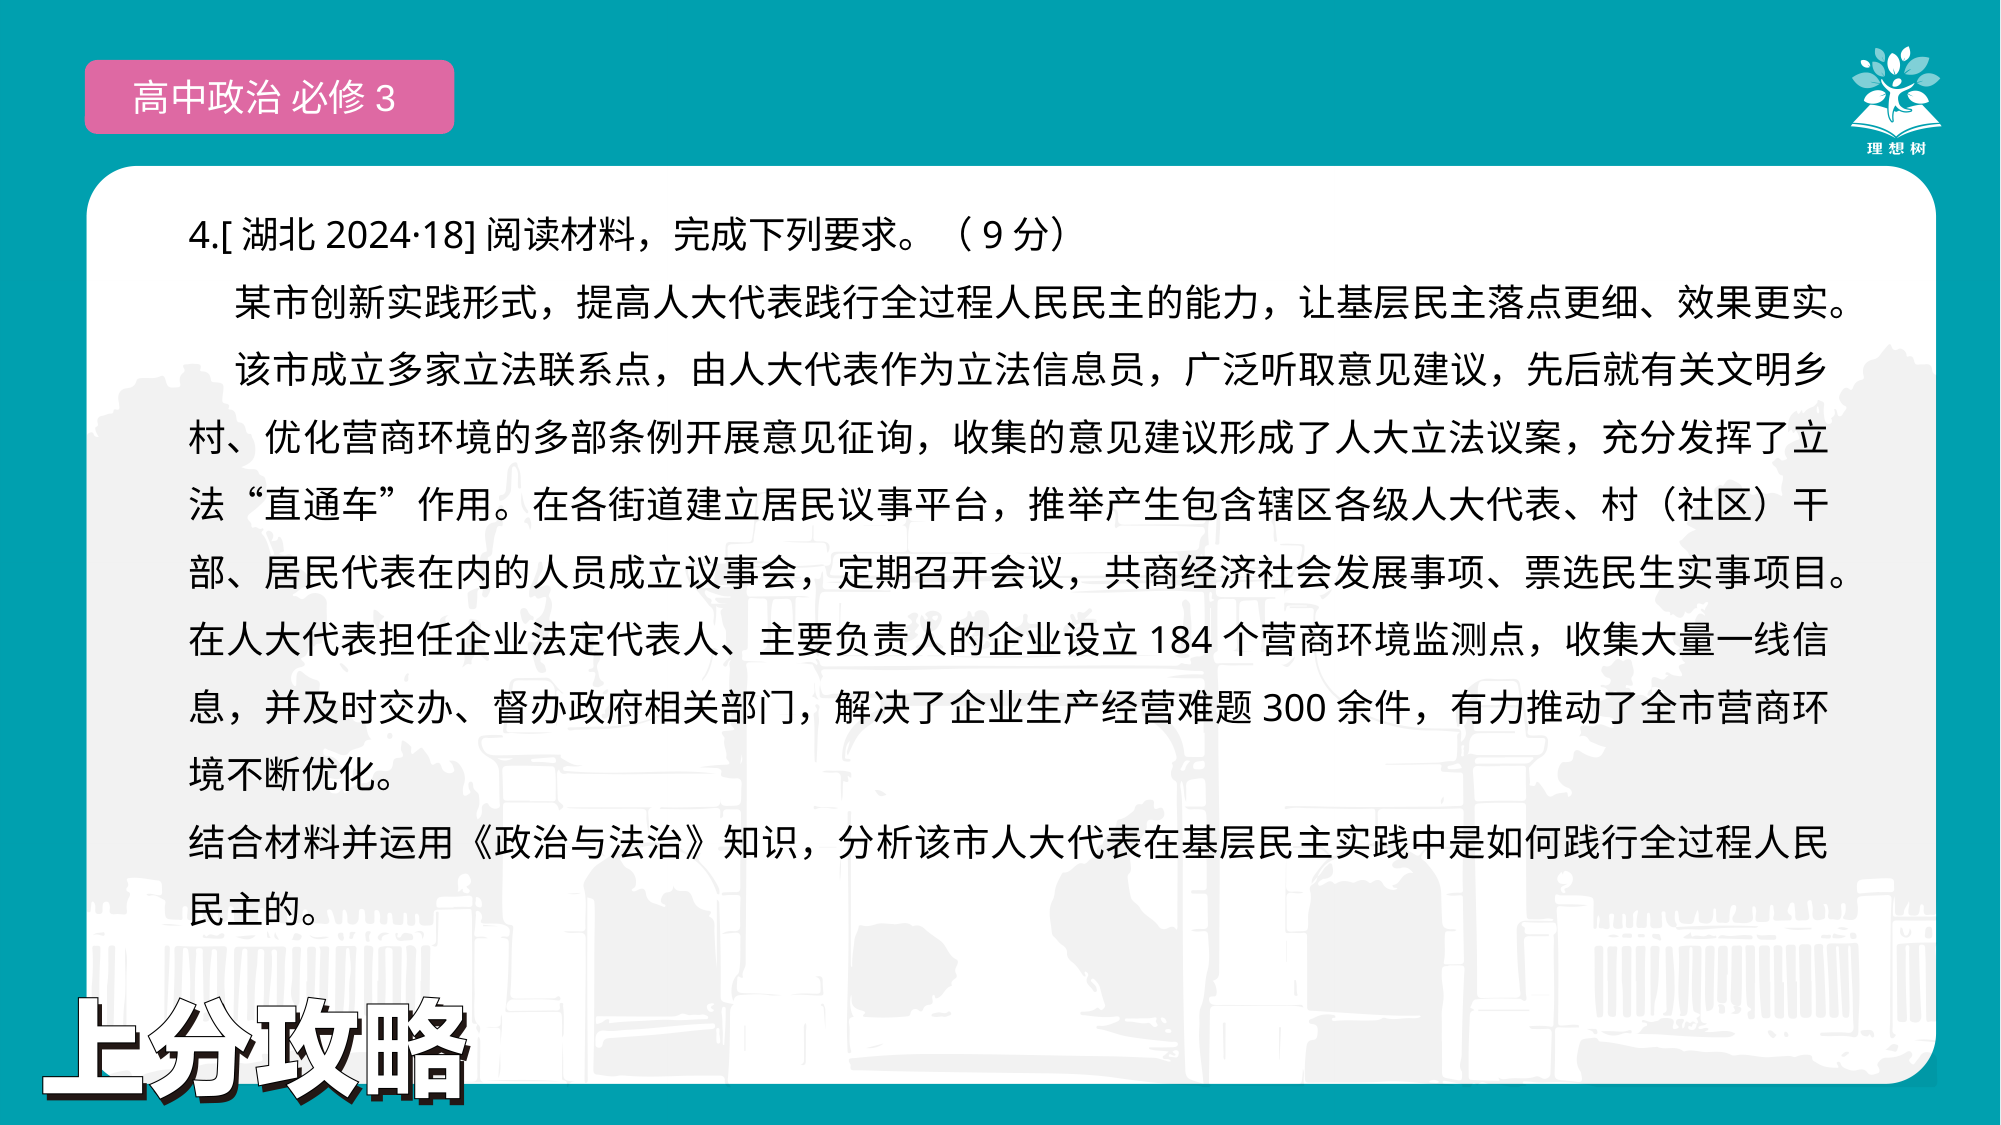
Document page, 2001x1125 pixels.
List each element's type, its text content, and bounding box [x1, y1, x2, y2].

text_box 4.[湖北2024·18]阅读材料，完成下列要求。（9分） 某市创新实践形式，提高人大代表践行全过程人民民主的能力，让基层民主落点更细、效果更实。 该市成立多家立法联系点，由人大代表作为立法信息员，广泛听取意见建议，先后就有关文明乡村、优化营商环境的多部条例开展意见征询，收集的意见建议形成了人大立法议案，充分发挥了立法“直通车”作用。在各街道建立居民议事平台，推举产生包含辖区各级人大代表、村（社区）干部、居民代表在内的人员成立议事会，定期召开会议，共商经济社会发展事项、票选民生实事项目。在人大代表担任企业法定代表人、主要负责人的企业设立184个营商环境监测点，收集大量一线信息，并及时交办、督办政府相关部门，解决了企业生产经营难题300余件，有力推动了全市营商环境不断优化。 结合材料并运用《政治与法治》知识，分析该市人大代表在基层民主实践中是如何践行全过程人民民主的。 [173, 181, 1845, 790]
text_box 高中政治 必修3 [83, 58, 456, 135]
picture [0, 0, 2001, 1125]
